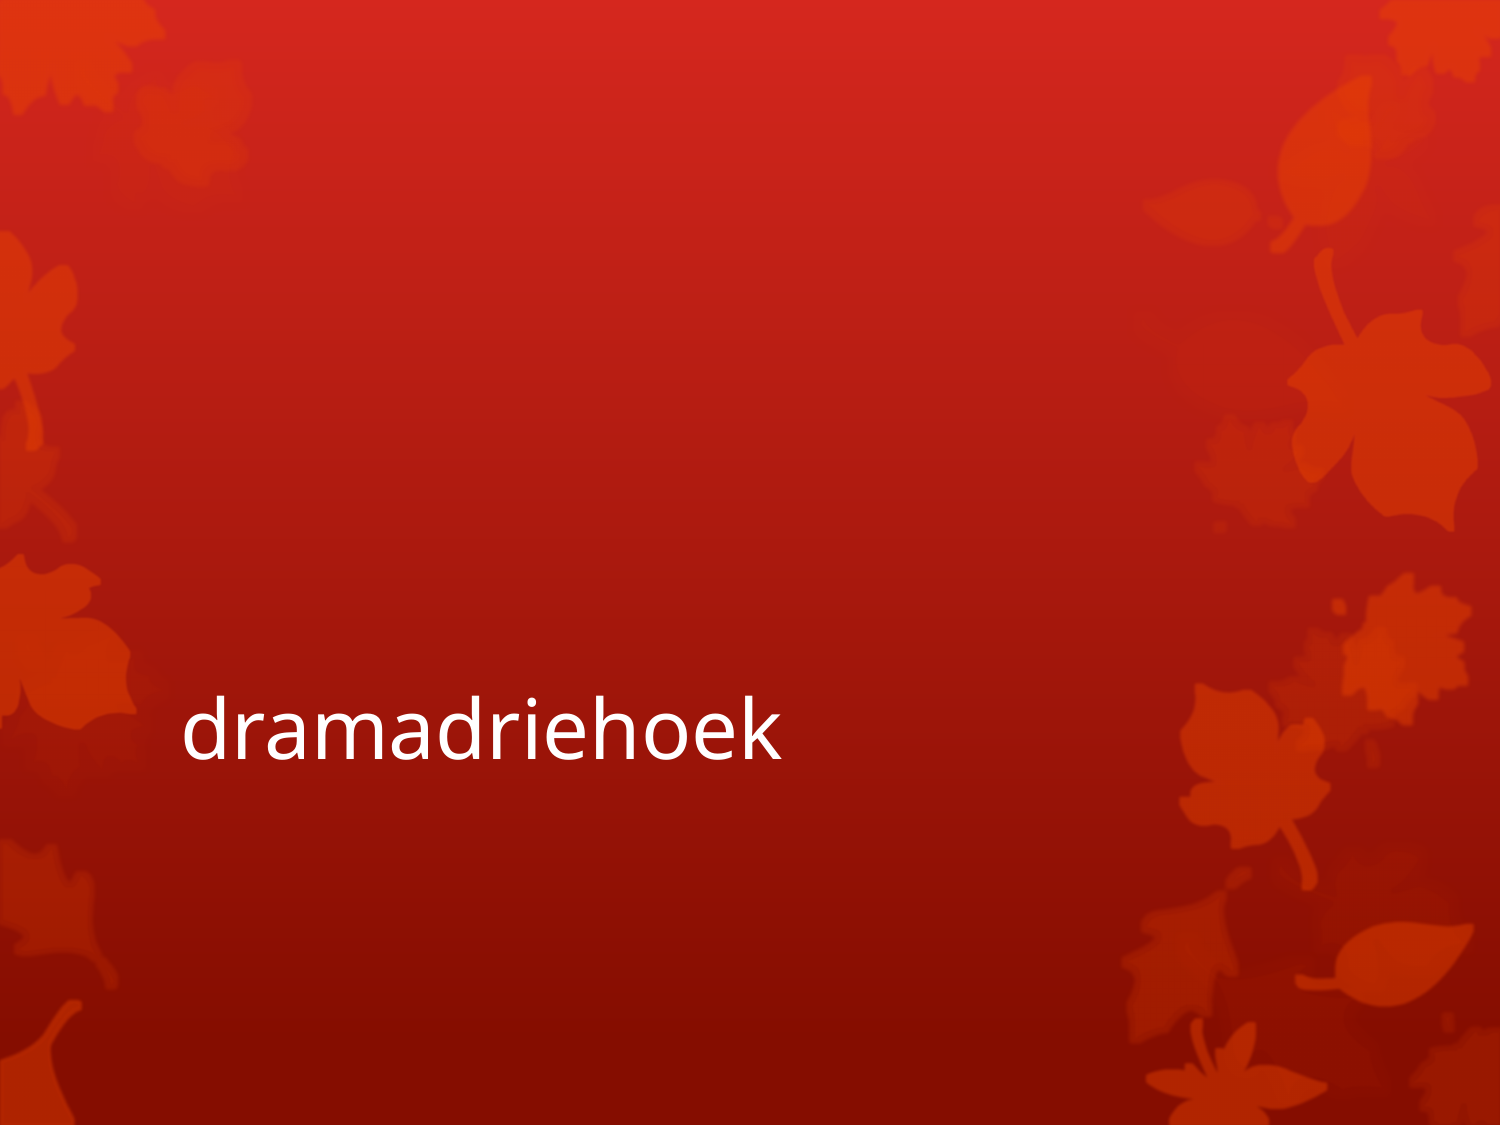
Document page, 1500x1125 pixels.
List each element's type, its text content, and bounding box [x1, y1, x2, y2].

title dramadriehoek [165, 542, 1334, 784]
